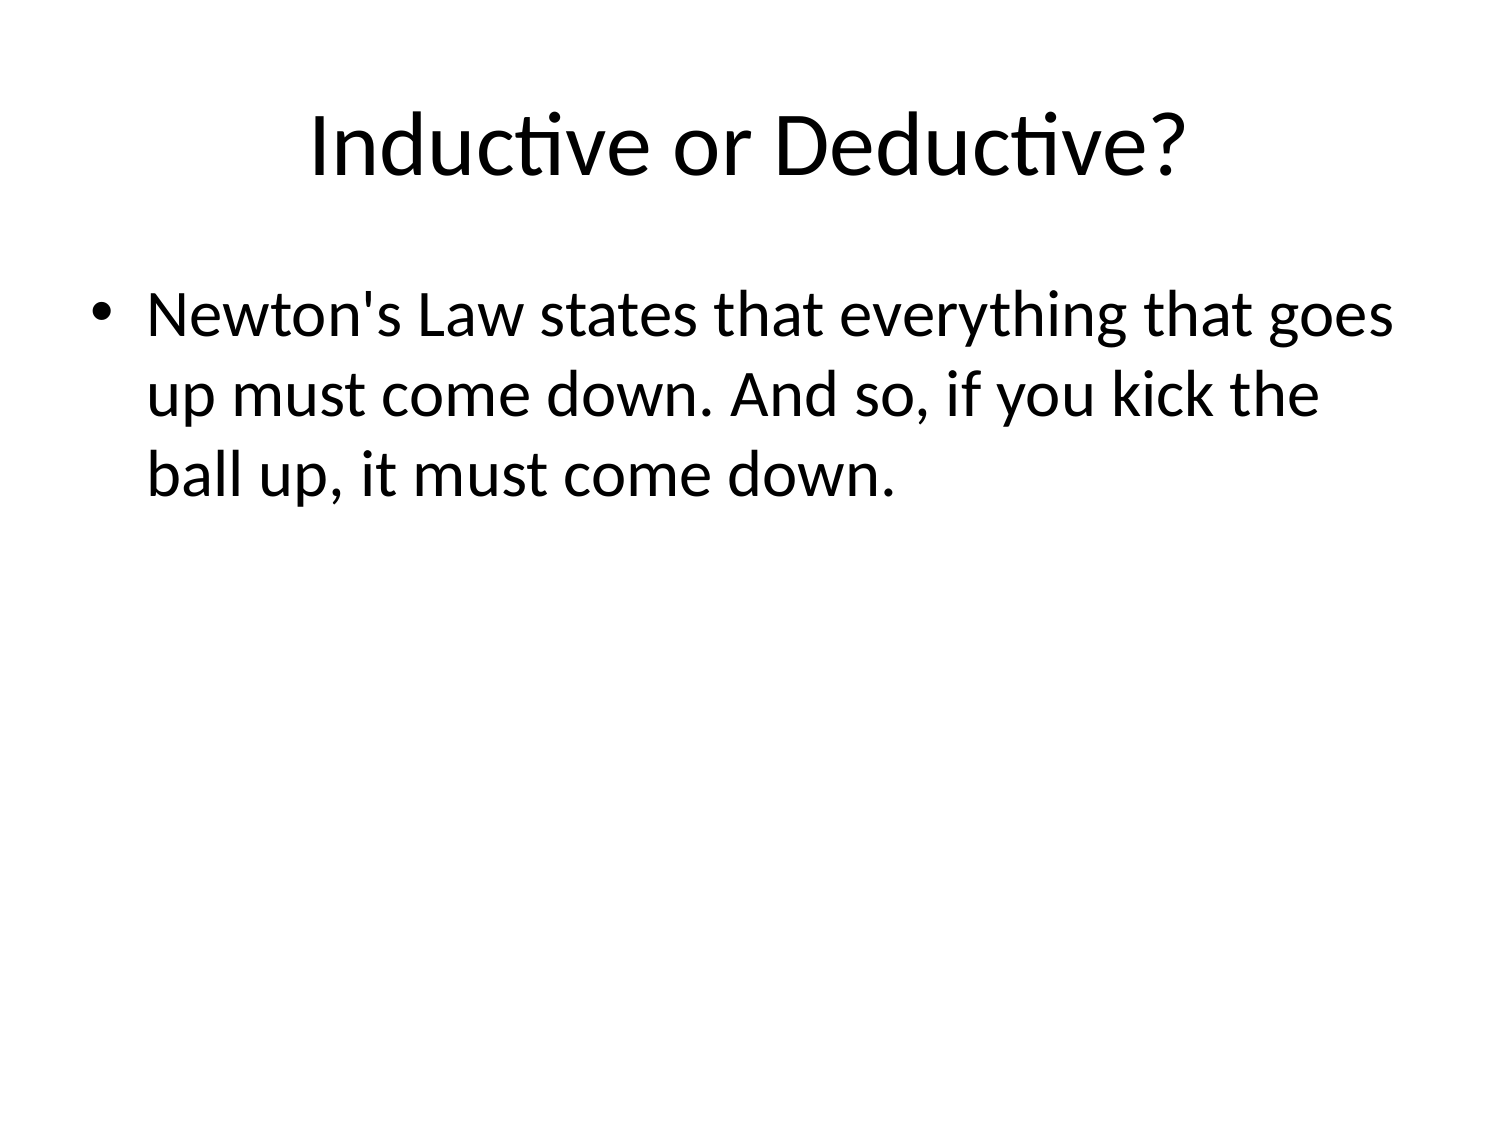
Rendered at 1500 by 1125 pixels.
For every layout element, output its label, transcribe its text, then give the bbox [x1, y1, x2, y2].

list Newton's Law states that everything that goes up must come down. And so, if you kick the ball up, it must come down. [75, 262, 1425, 1005]
title Inductive or Deductive? [75, 45, 1425, 233]
